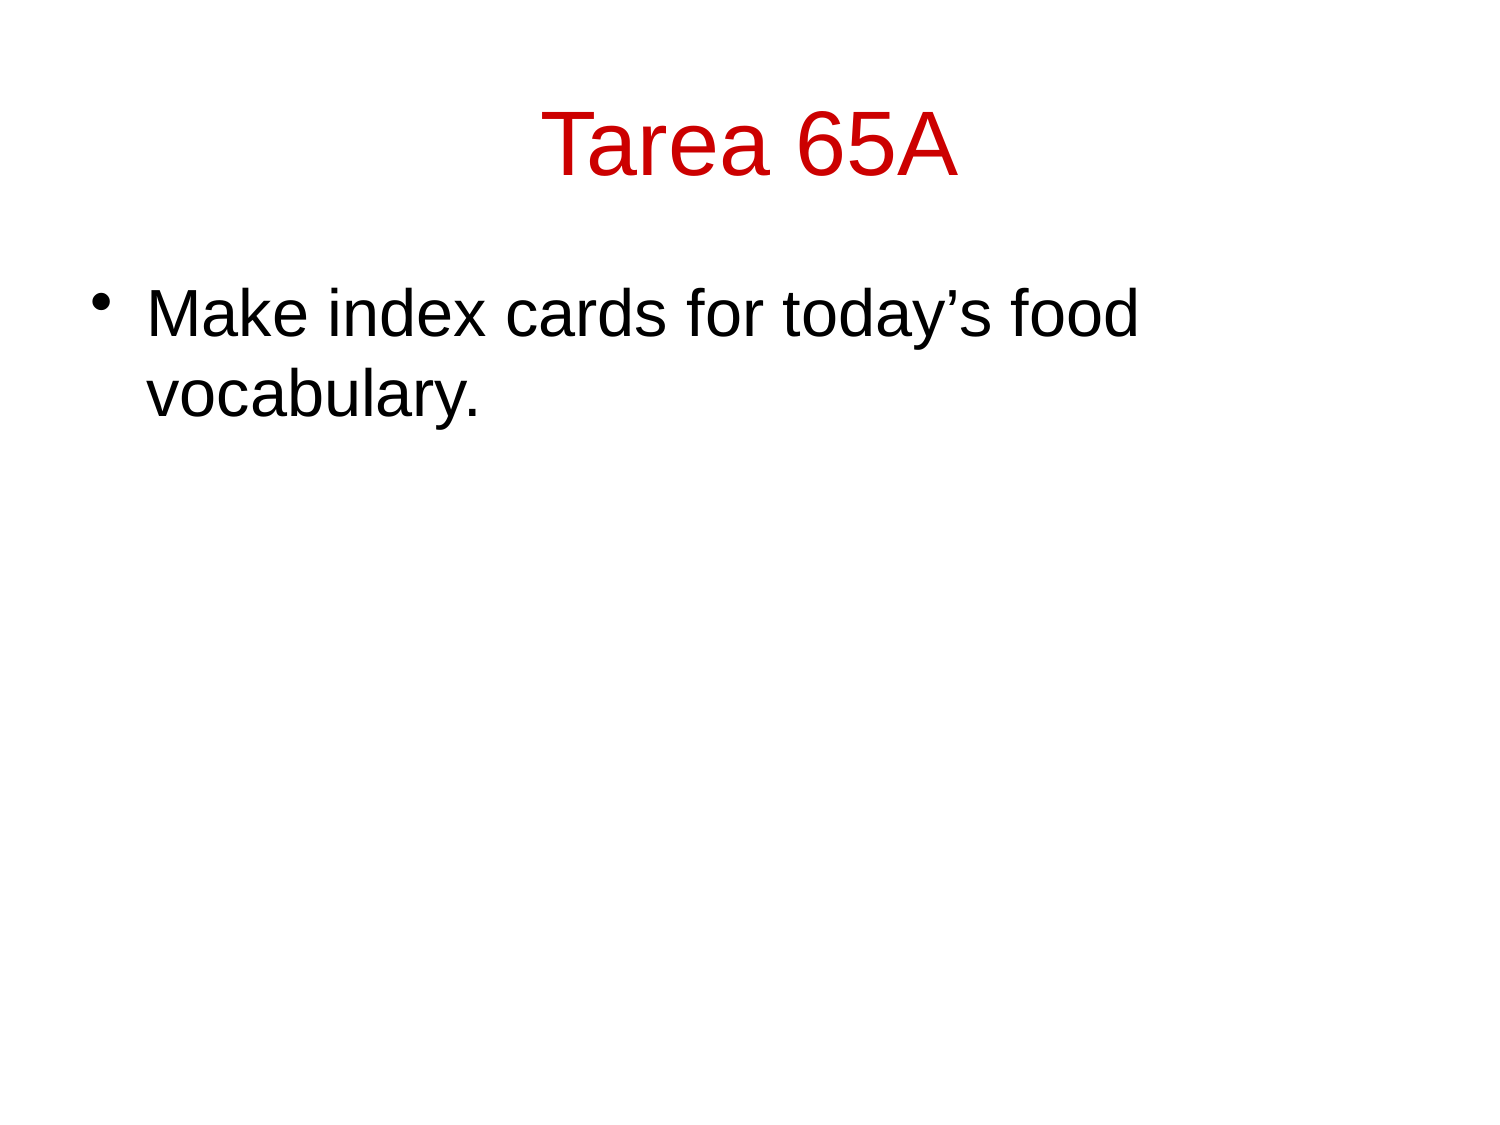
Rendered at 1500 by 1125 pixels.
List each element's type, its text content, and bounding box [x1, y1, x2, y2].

title Tarea 65A [75, 45, 1425, 233]
list Make index cards for today’s food vocabulary. [75, 262, 1425, 1005]
